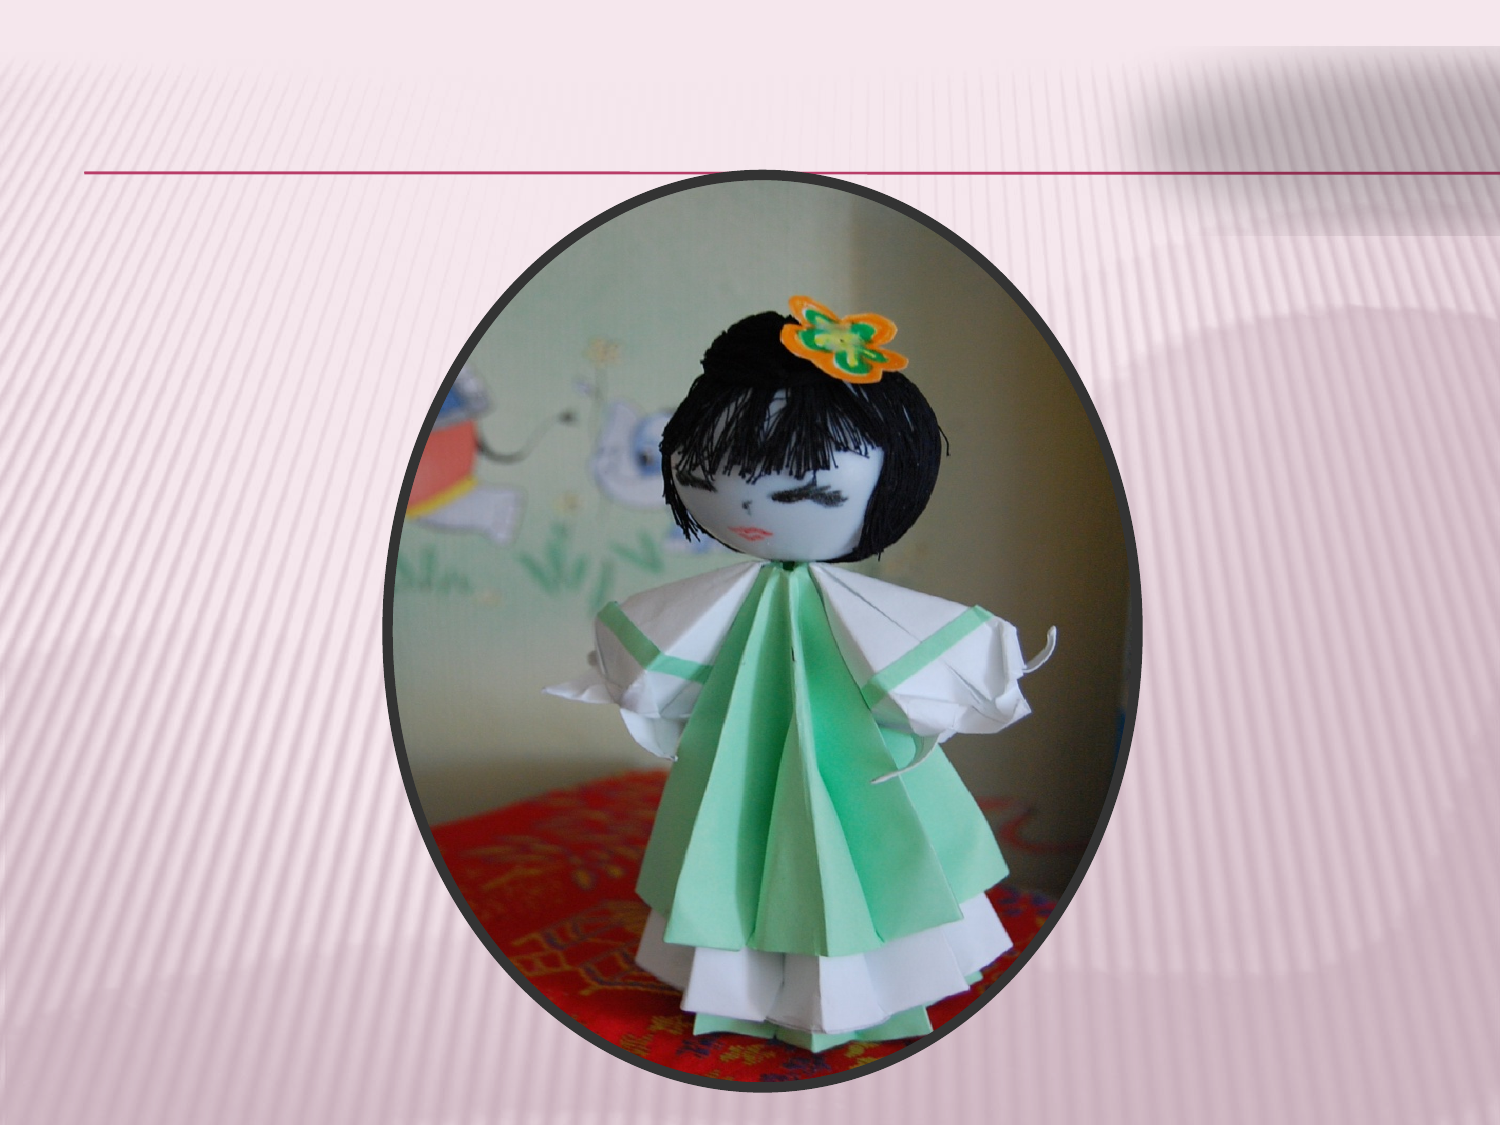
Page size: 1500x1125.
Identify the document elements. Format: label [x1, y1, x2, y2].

picture [560, 181, 965, 255]
picture [571, 1016, 954, 1082]
list [305, 255, 1219, 1007]
